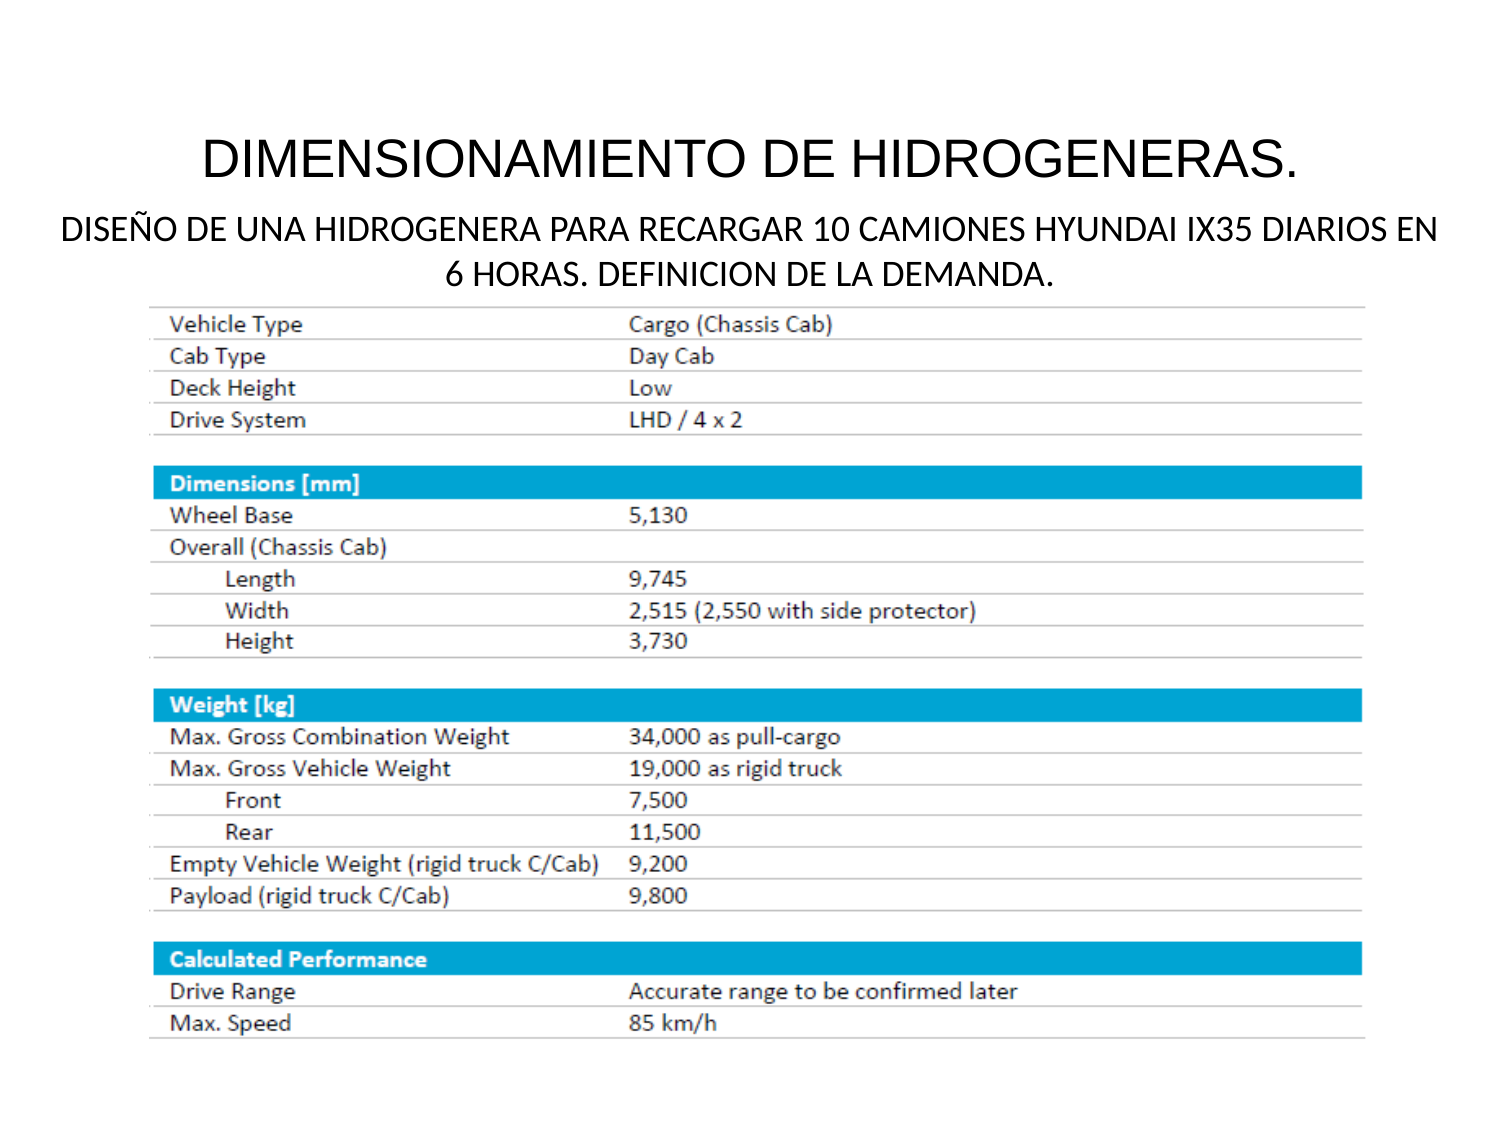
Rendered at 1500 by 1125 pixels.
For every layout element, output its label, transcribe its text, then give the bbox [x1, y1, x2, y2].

text_box DISEÑO DE UNA HIDROGENERA PARA RECARGAR 10 CAMIONES HYUNDAI IX35 DIARIOS EN 6 HORAS. DEFINICION DE LA DEMANDA. [35, 196, 1465, 302]
text_box DIMENSIONAMIENTO DE HIDROGENERAS. [0, 130, 1500, 190]
picture [148, 302, 1377, 1047]
